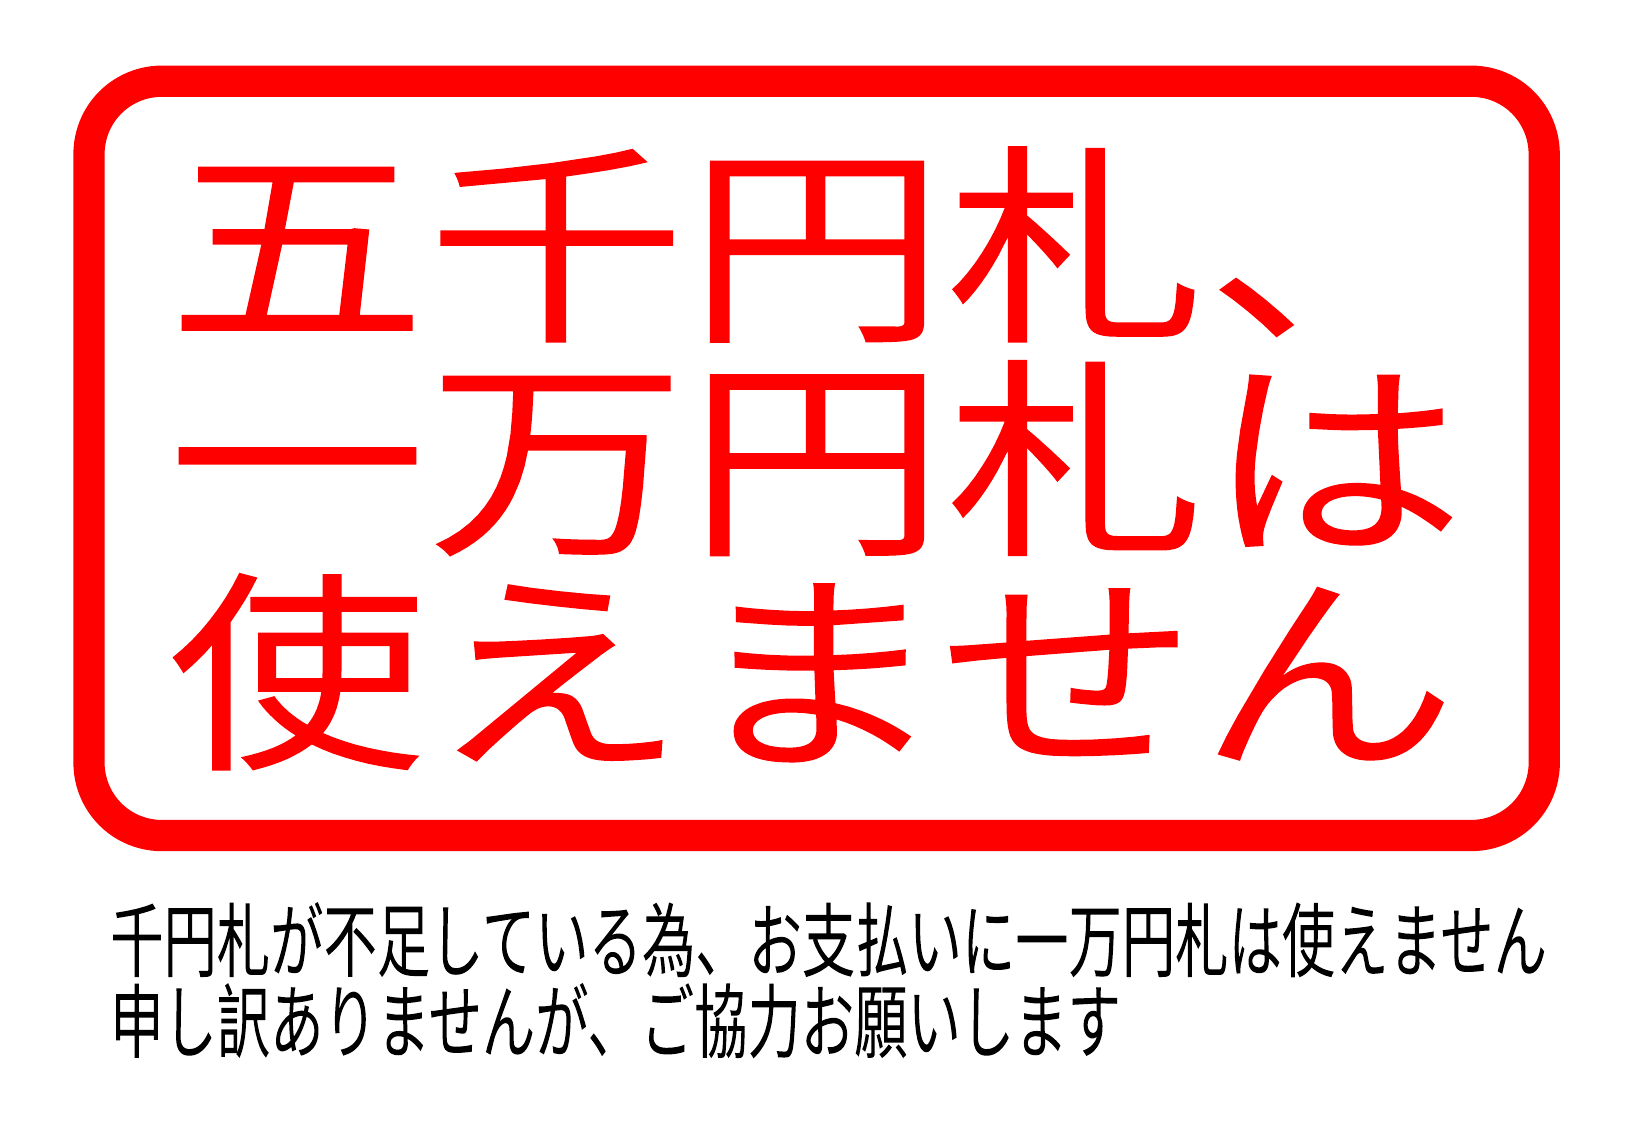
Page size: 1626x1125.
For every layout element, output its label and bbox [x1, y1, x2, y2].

text_box [86, 79, 1547, 838]
